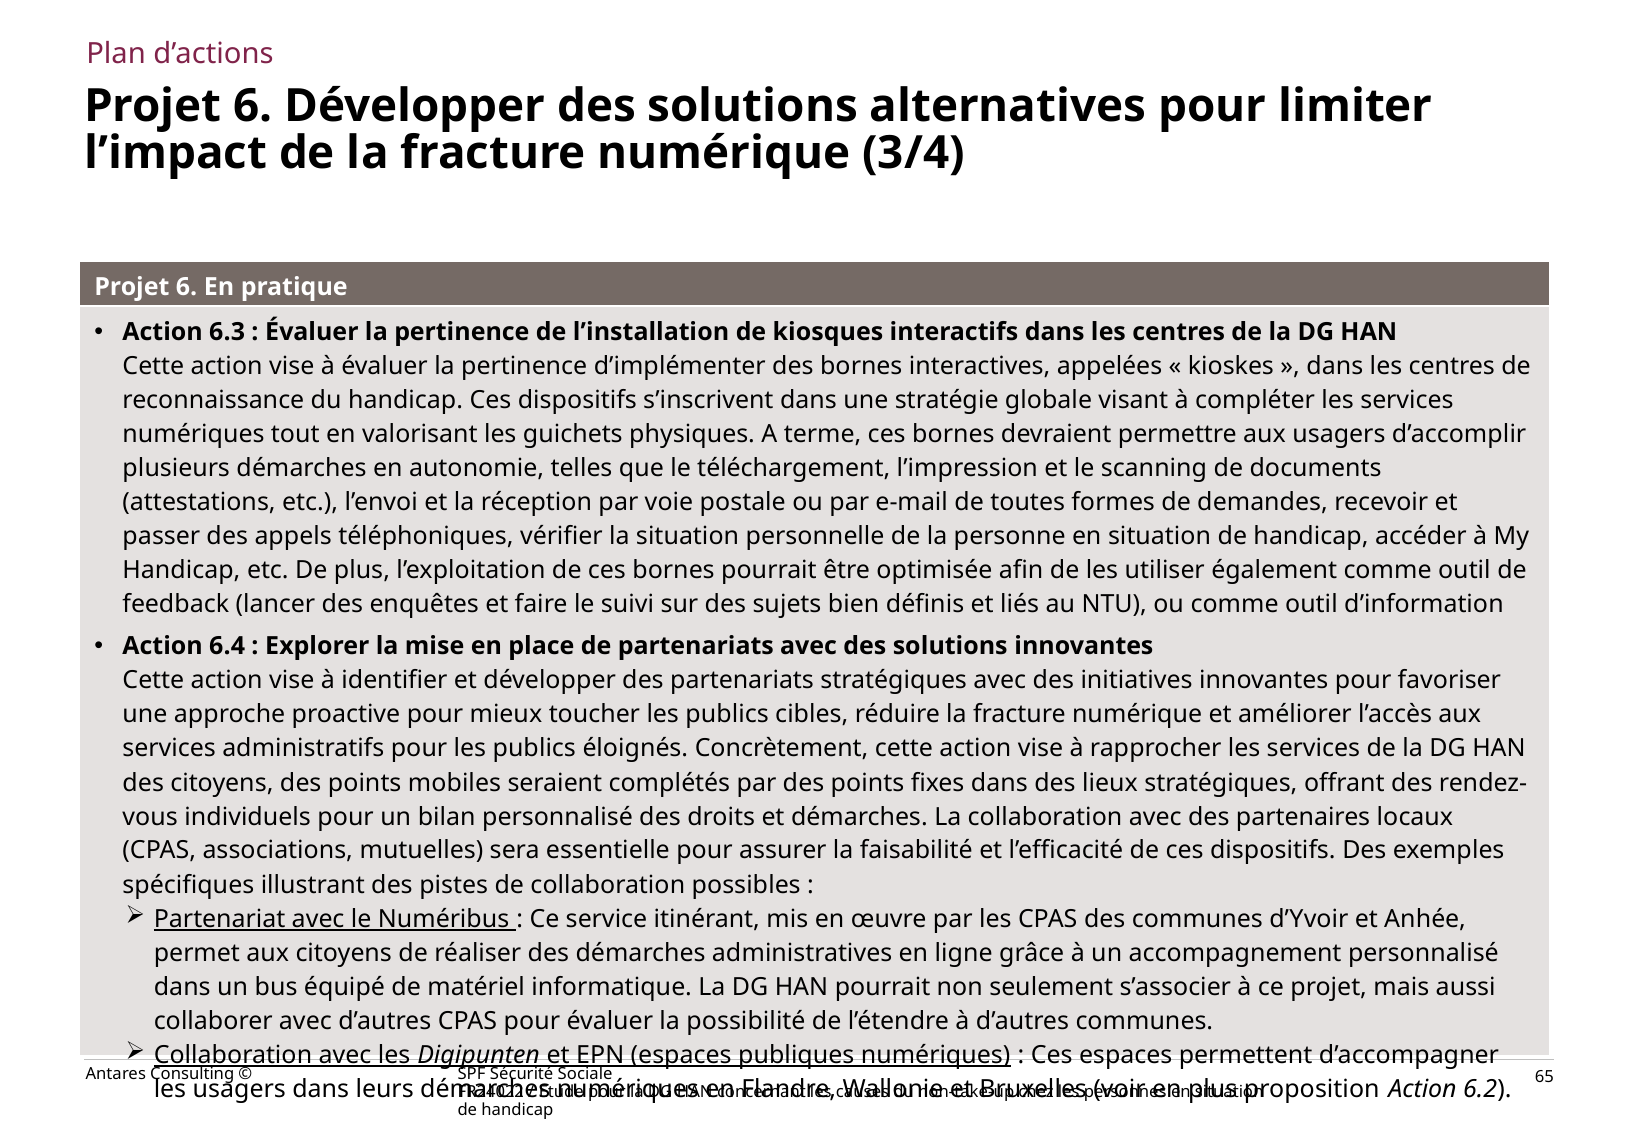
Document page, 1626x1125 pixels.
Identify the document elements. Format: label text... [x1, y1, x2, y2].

table_cell Action 6.4 : Explorer la mise en place de partenariats avec des solutions innovantes Cette action vise à identifier et développer des partenariats stratégiques avec des initiatives innovantes pour favoriser une approche proactive pour mieux toucher les publics cibles, réduire la fracture numérique et améliorer l’accès aux services administratifs pour les publics éloignés. Concrètement, cette action vise à rapprocher les services de la DG HAN des citoyens, des points mobiles seraient complétés par des points fixes dans des lieux stratégiques, offrant des rendez-vous individuels pour un bilan personnalisé des droits et démarches. La collaboration avec des partenaires locaux (CPAS, associations, mutuelles) sera essentielle pour assurer la faisabilité et l’efficacité de ces dispositifs. Des exemples spécifiques illustrant des pistes de collaboration possibles : Partenariat avec le Numéribus : Ce service itinérant, mis en œuvre par les CPAS des communes d’Yvoir et Anhée, permet aux citoyens de réaliser des démarches administratives en ligne grâce à un accompagnement personnalisé dans un bus équipé de matériel informatique. La DG HAN pourrait non seulement s’associer à ce projet, mais aussi collaborer avec d’autres CPAS pour évaluer la possibilité de l’étendre à d’autres communes. Collaboration avec les Digipunten et EPN (espaces publiques numériques) : Ces espaces permettent d’accompagner les usagers dans leurs démarches numériques en Flandre, Wallonie et Bruxelles (voir en plus proposition Action 6.2). [80, 621, 1549, 1059]
text_box Plan d’actions [86, 38, 1522, 70]
table_cell Action 6.3 : Évaluer la pertinence de l’installation de kiosques interactifs dans les centres de la DG HAN Cette action vise à évaluer la pertinence d’implémenter des bornes interactives, appelées « kioskes », dans les centres de reconnaissance du handicap. Ces dispositifs s’inscrivent dans une stratégie globale visant à compléter les services numériques tout en valorisant les guichets physiques. A terme, ces bornes devraient permettre aux usagers d’accomplir plusieurs démarches en autonomie, telles que le téléchargement, l’impression et le scanning de documents (attestations, etc.), l’envoi et la réception par voie postale ou par e-mail de toutes formes de demandes, recevoir et passer des appels téléphoniques, vérifier la situation personnelle de la personne en situation de handicap, accéder à My Handicap, etc. De plus, l’exploitation de ces bornes pourrait être optimisée afin de les utiliser également comme outil de feedback (lancer des enquêtes et faire le suivi sur des sujets bien définis et liés au NTU), ou comme outil d’information avec par exemple des vidéos en langue de signes sur certains sujets, etc. [80, 307, 1549, 621]
table_header Projet 6. En pratique [80, 262, 1549, 305]
title Projet 6. Développer des solutions alternatives pour limiter l’impact de la fracture numérique (3/4) [84, 82, 1550, 229]
